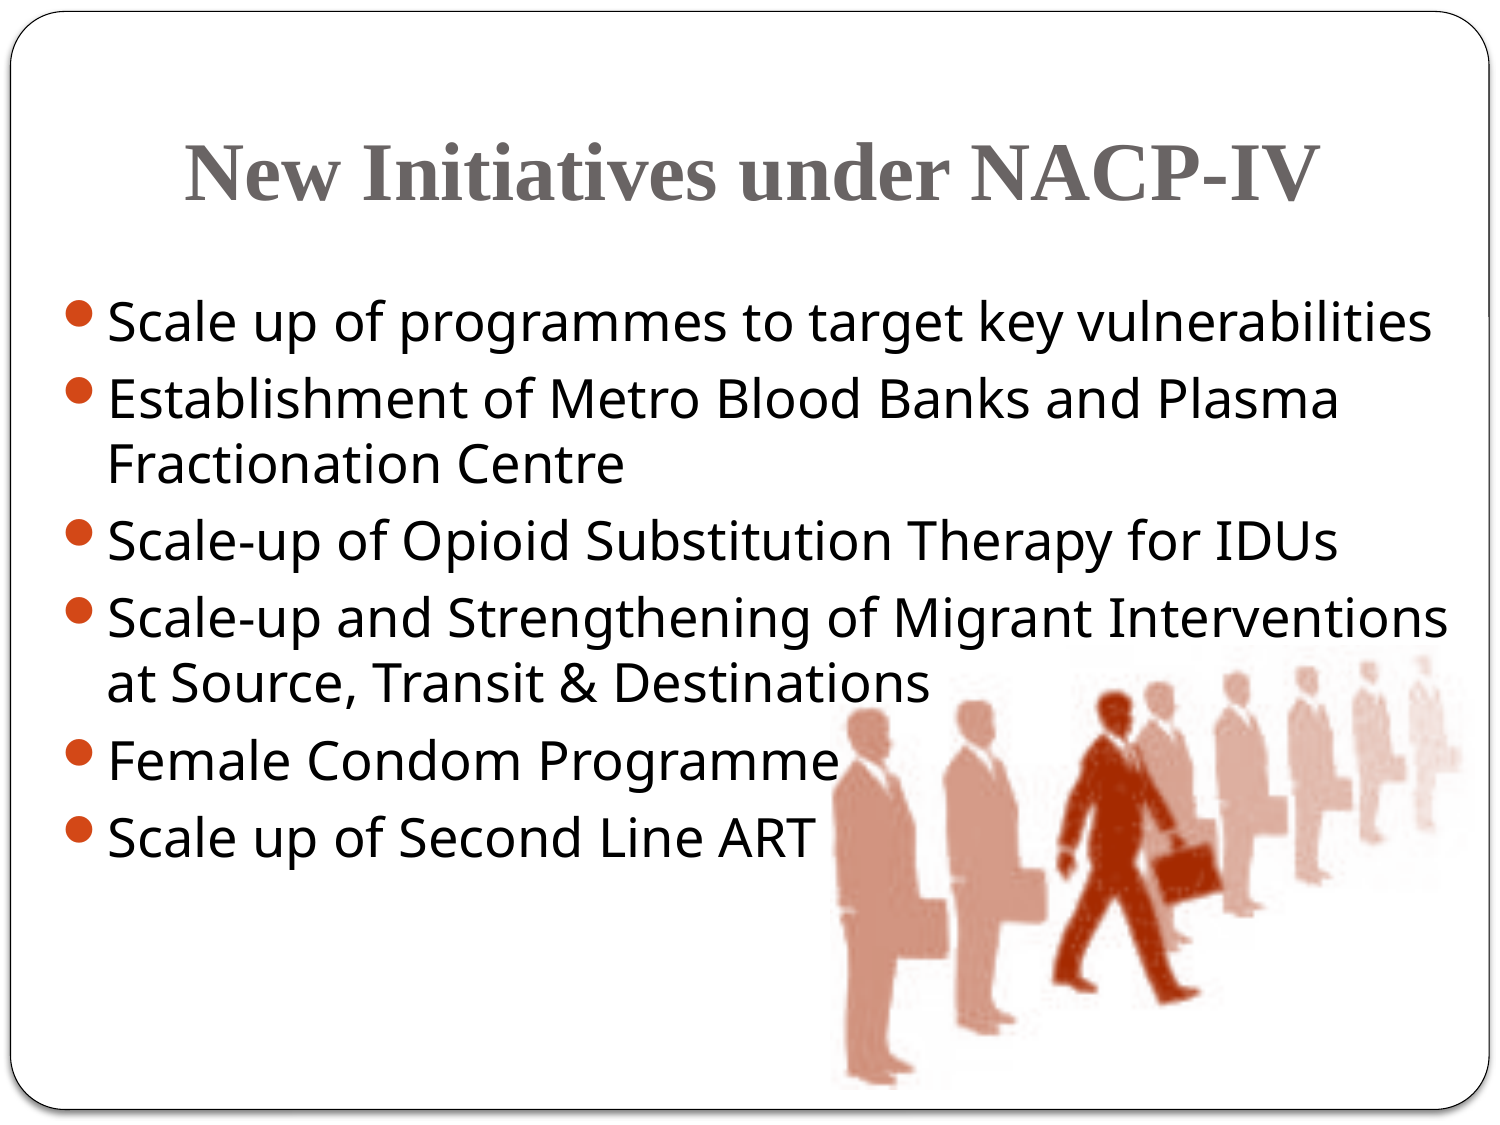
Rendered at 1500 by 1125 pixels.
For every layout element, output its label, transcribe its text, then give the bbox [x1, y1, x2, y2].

picture [829, 645, 1476, 1090]
title New Initiatives under NACP-IV [42, 45, 1465, 233]
list Scale up of programmes to target key vulnerabilities Establishment of Metro Blood Banks and Plasma Fractionation Centre Scale-up of Opioid Substitution Therapy for IDUs Scale-up and Strengthening of Migrant Interventions at Source, Transit & Destinations Female Condom Programme Scale up of Second Line ART [47, 279, 1484, 1030]
